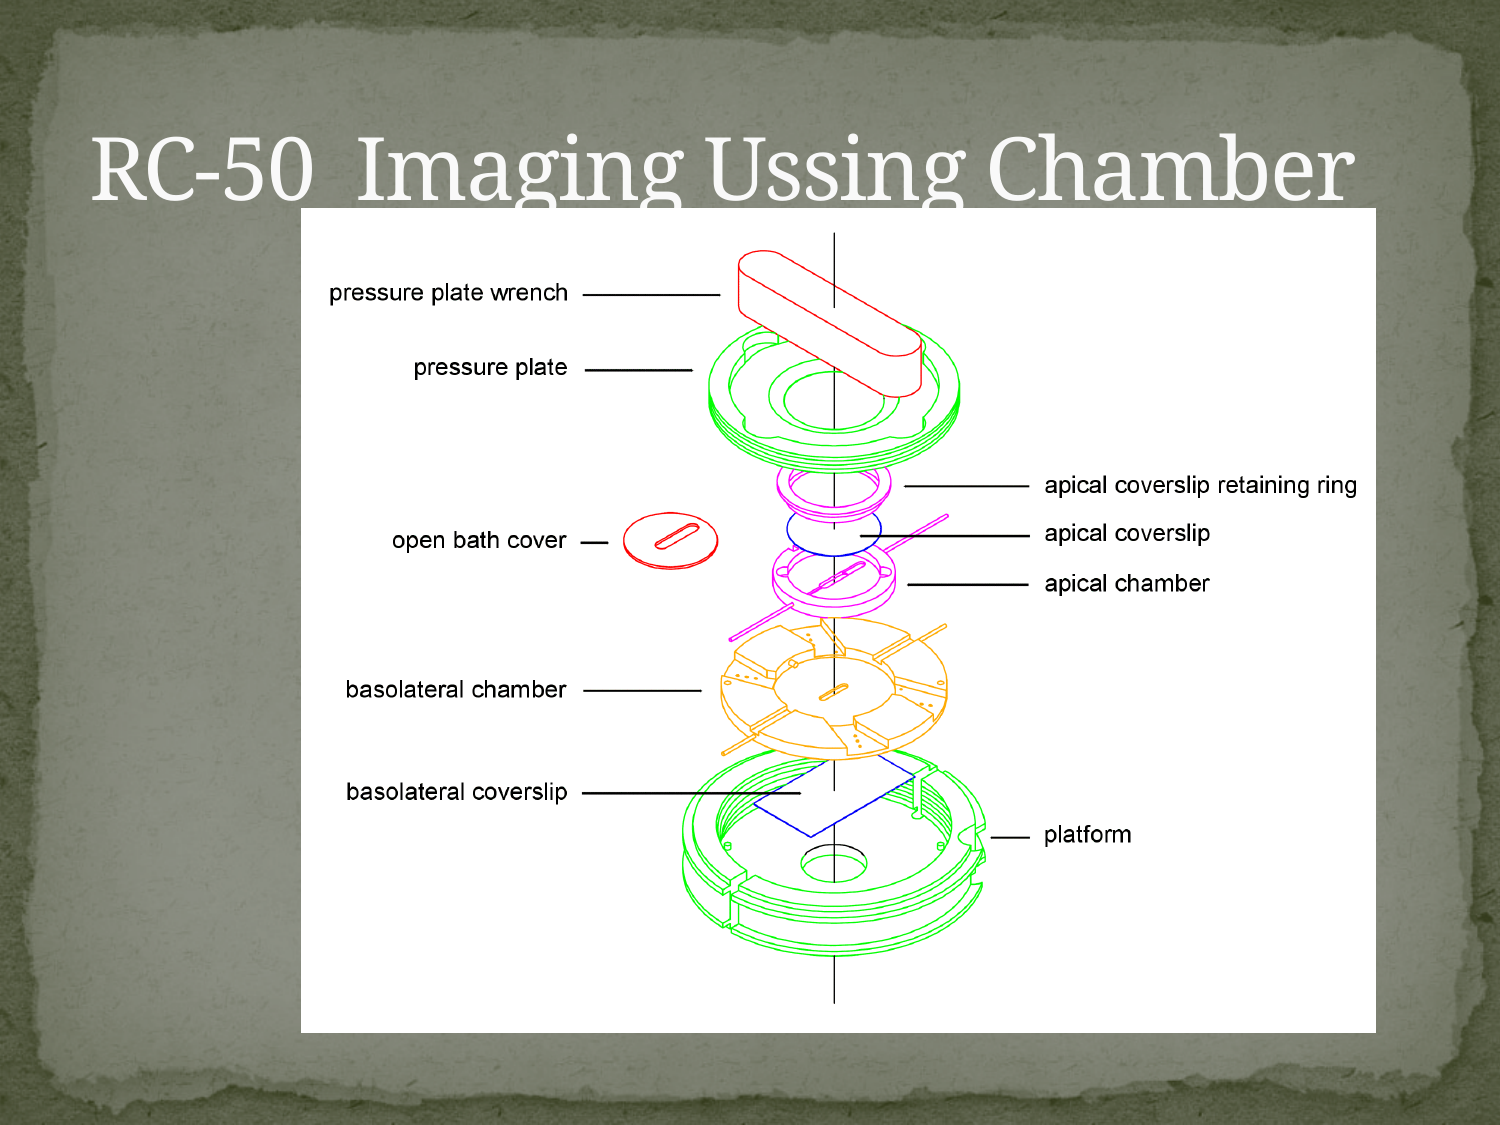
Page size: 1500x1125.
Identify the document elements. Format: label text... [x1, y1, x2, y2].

picture [301, 208, 1376, 1033]
title RC-50 Imaging Ussing Chamber [74, 24, 1425, 225]
